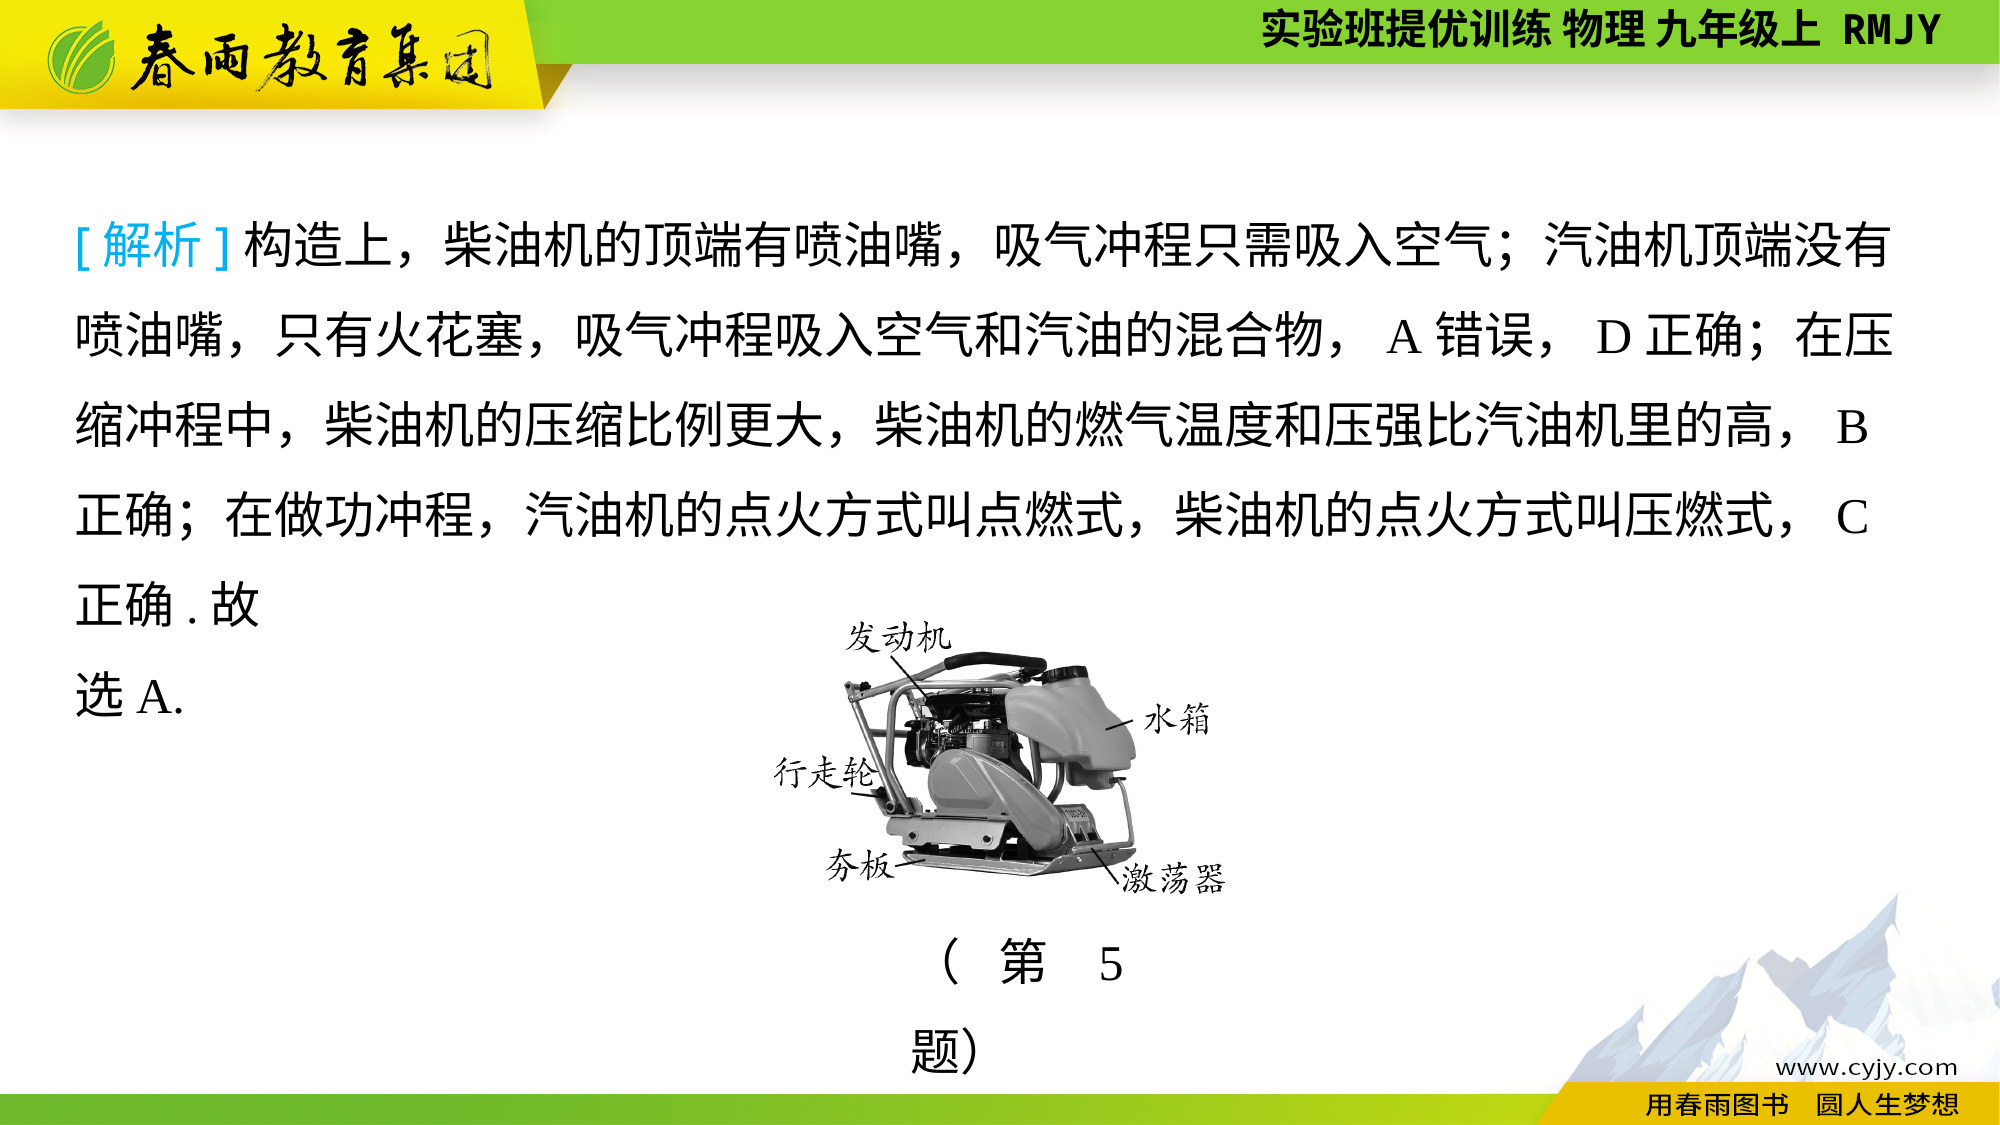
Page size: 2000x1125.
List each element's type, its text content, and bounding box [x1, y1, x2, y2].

picture [0, 0, 2000, 1125]
text_box （第5题） [895, 902, 1151, 998]
list [解析]构造上，柴油机的顶端有喷油嘴，吸气冲程只需吸入空气；汽油机顶端没有喷油嘴，只有火花塞，吸气冲程吸入空气和汽油的混合物，A错误，D正确；在压缩冲程中，柴油机的压缩比例更大，柴油机的燃气温度和压强比汽油机里的高，B正确；在做功冲程，汽油机的点火方式叫点燃式，柴油机的点火方式叫压燃式，C正确.故 选A. [59, 176, 1944, 635]
